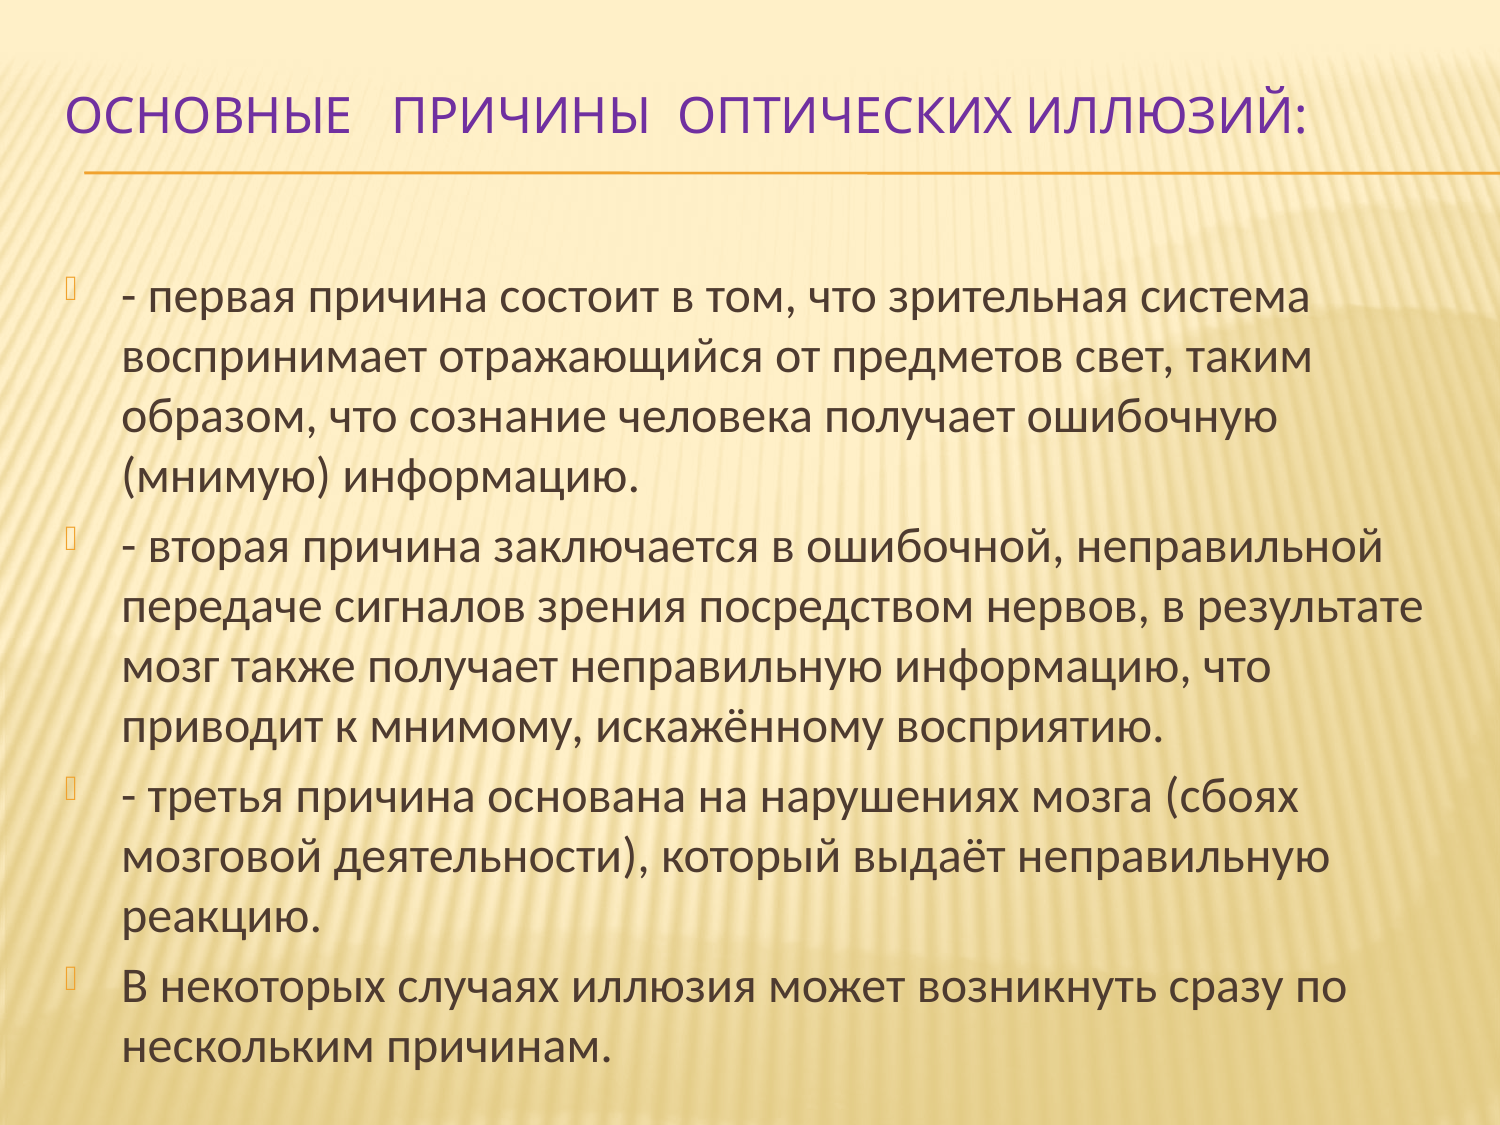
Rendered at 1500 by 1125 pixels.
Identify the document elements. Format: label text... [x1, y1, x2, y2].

list - первая причина состоит в том, что зрительная система воспринимает отражающийся от предметов свет, таким образом, что сознание человека получает ошибочную (мнимую) информацию. - вторая причина заключается в ошибочной, неправильной передаче сигналов зрения посредством нервов, в результате мозг также получает неправильную информацию, что приводит к мнимому, искажённому восприятию. - третья причина основана на нарушениях мозга (сбоях мозговой деятельности), который выдаёт неправильную реакцию. В некоторых случаях иллюзия может возникнуть сразу по нескольким причинам. [50, 254, 1475, 998]
title Основные причины оптических иллюзий: [50, 75, 1475, 213]
